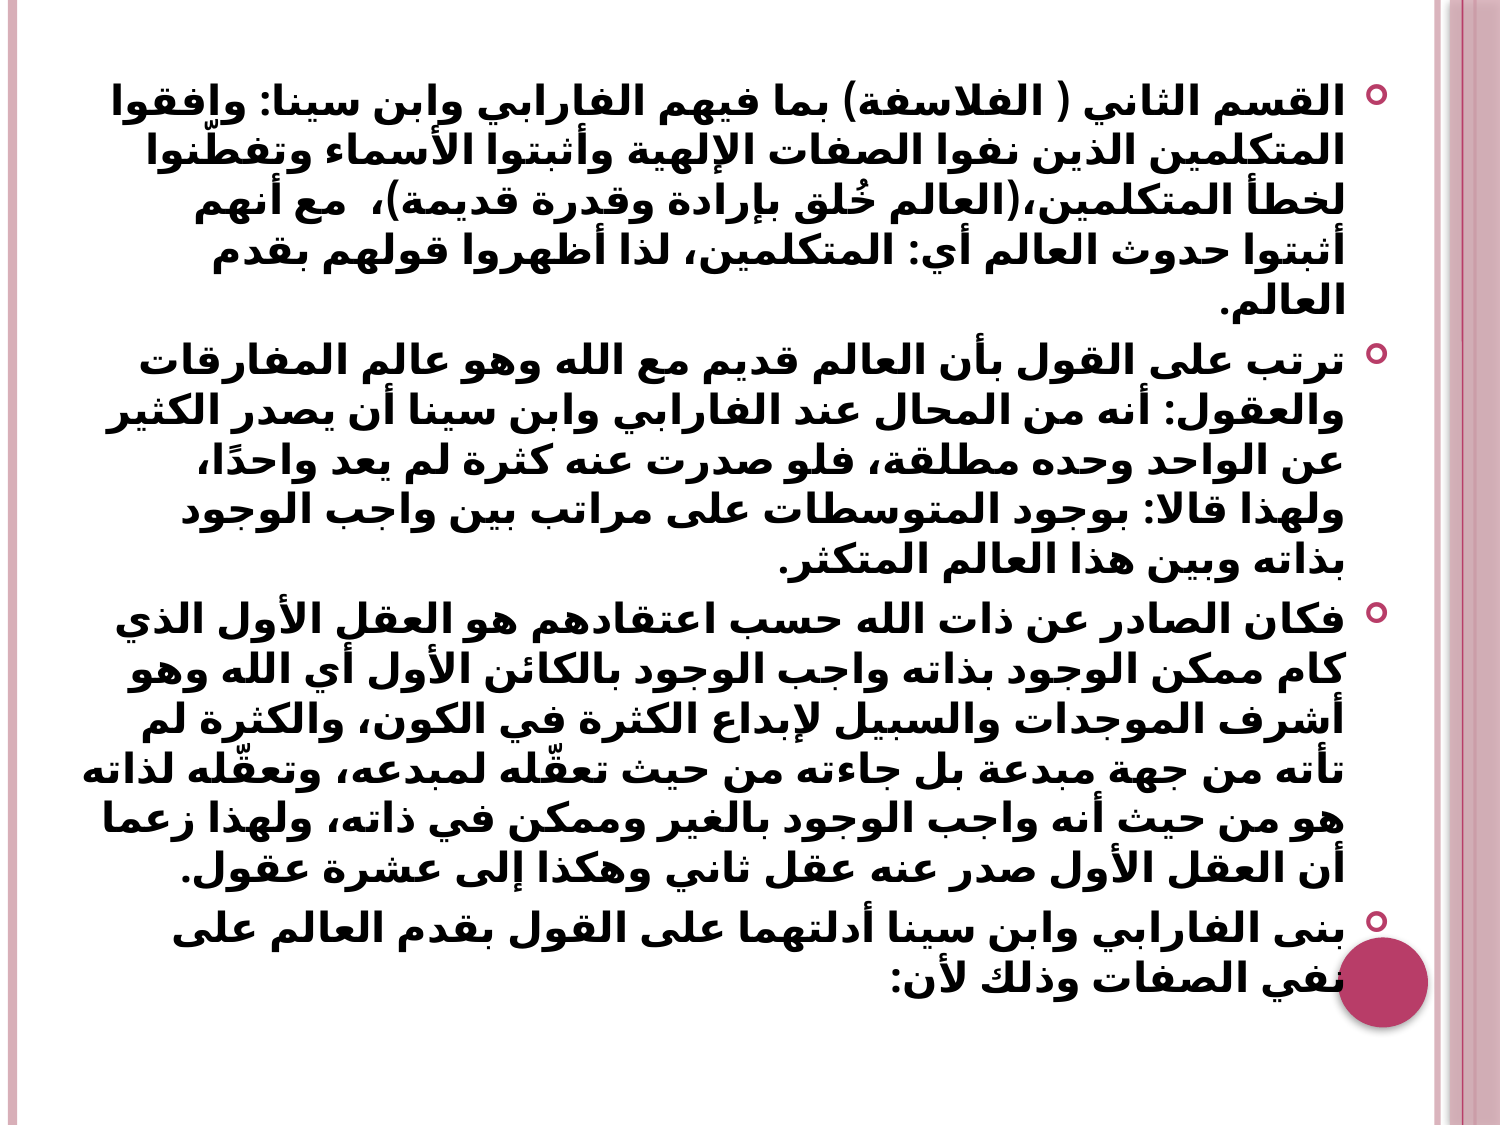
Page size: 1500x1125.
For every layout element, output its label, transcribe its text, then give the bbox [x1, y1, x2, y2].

list القسم الثاني ( الفلاسفة) بما فيهم الفارابي وابن سينا: وافقوا المتكلمين الذين نفوا الصفات الإلهية وأثبتوا الأسماء وتفطّنوا لخطأ المتكلمين،(العالم خُلق بإرادة وقدرة قديمة)، مع أنهم أثبتوا حدوث العالم أي: المتكلمين، لذا أظهروا قولهم بقدم العالم. ترتب على القول بأن العالم قديم مع الله وهو عالم المفارقات والعقول: أنه من المحال عند الفارابي وابن سينا أن يصدر الكثير عن الواحد وحده مطلقة، فلو صدرت عنه كثرة لم يعد واحدًا، ولهذا قالا: بوجود المتوسطات على مراتب بين واجب الوجود بذاته وبين هذا العالم المتكثر. فكان الصادر عن ذات الله حسب اعتقادهم هو العقل الأول الذي كام ممكن الوجود بذاته واجب الوجود بالكائن الأول أي الله وهو أشرف الموجدات والسبيل لإبداع الكثرة في الكون، والكثرة لم تأته من جهة مبدعة بل جاءته من حيث تعقّله لمبدعه، وتعقّله لذاته هو من حيث أنه واجب الوجود بالغير وممكن في ذاته، ولهذا زعما أن العقل الأول صدر عنه عقل ثاني وهكذا إلى عشرة عقول. بنى الفارابي وابن سينا أدلتهما على القول بقدم العالم على نفي الصفات وذلك لأن: [64, 66, 1400, 1051]
